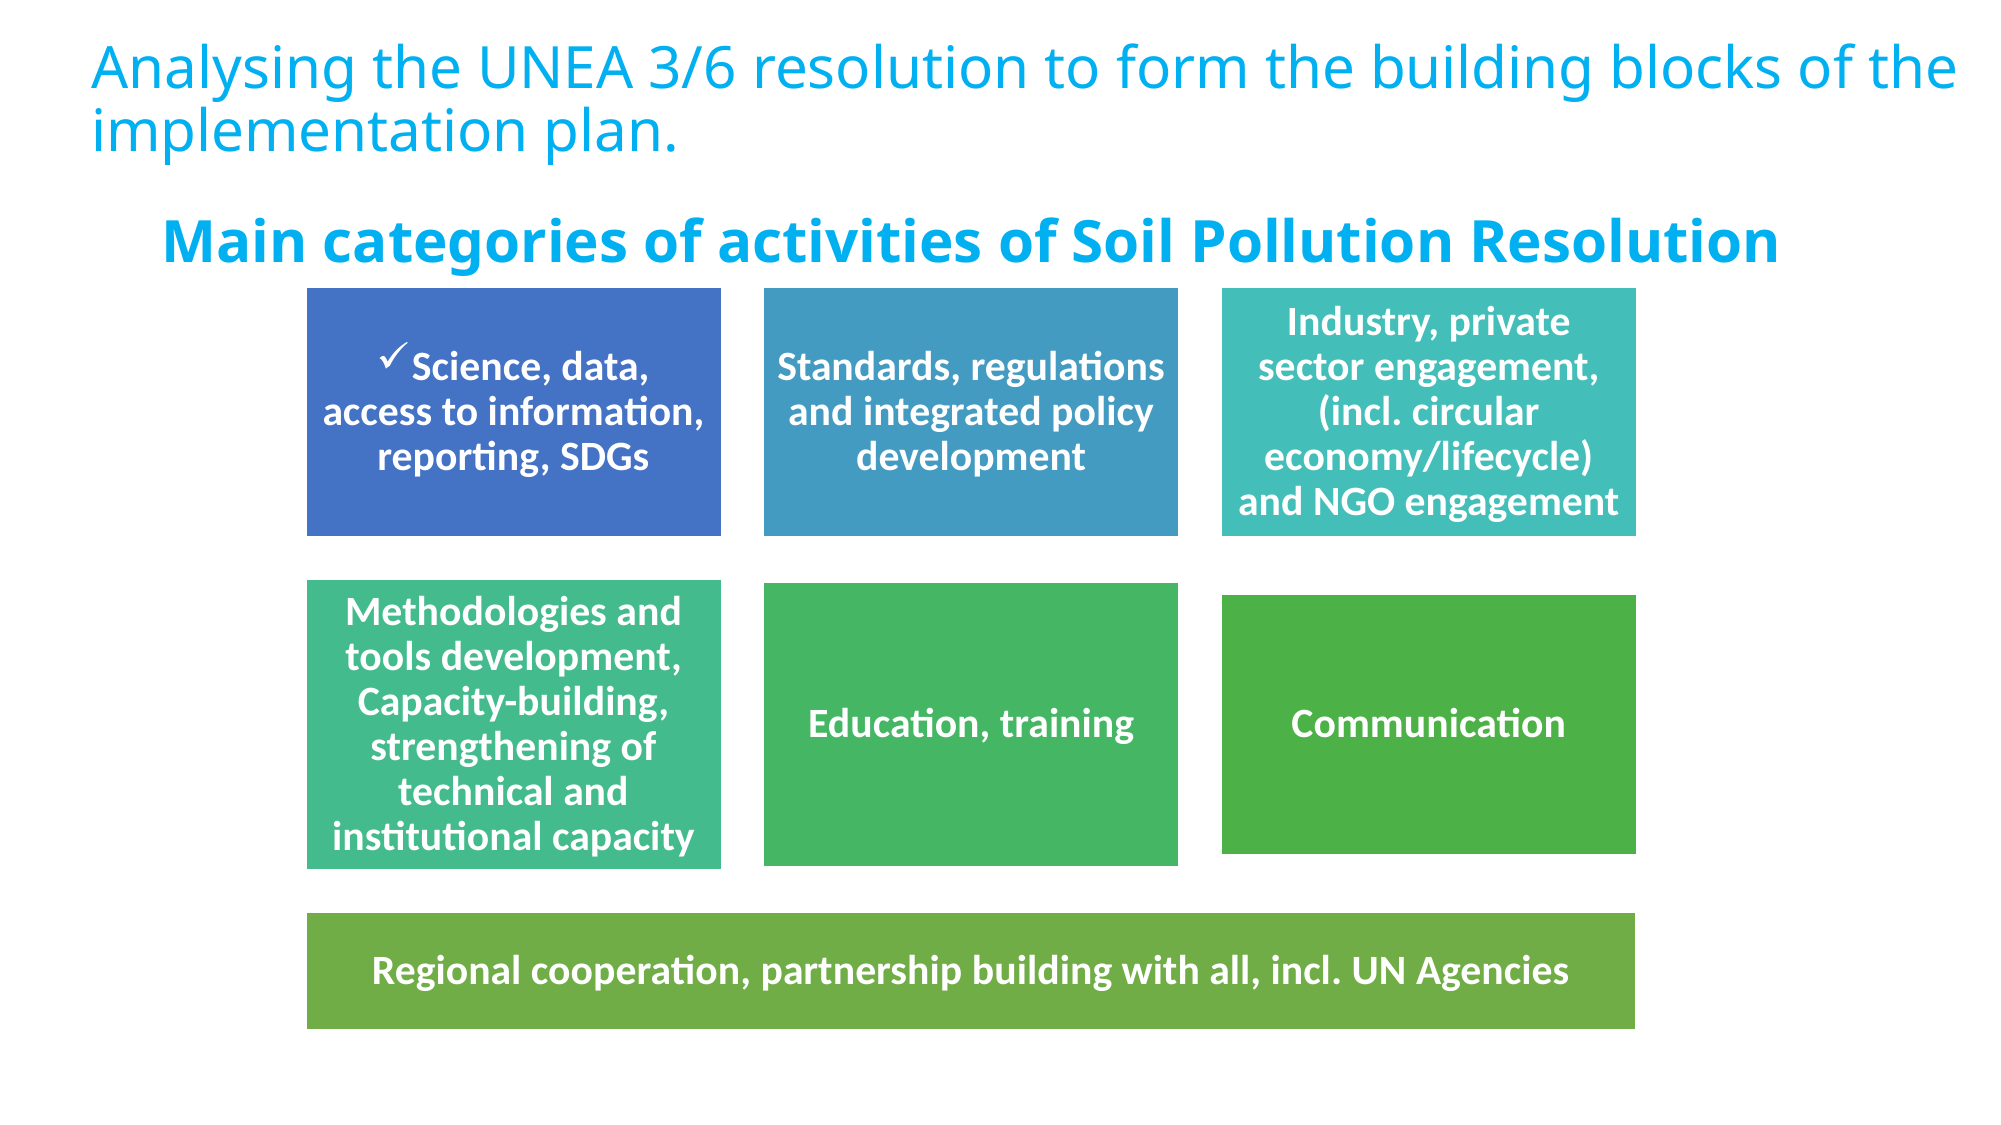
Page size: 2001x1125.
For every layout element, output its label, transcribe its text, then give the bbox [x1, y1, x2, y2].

title Analysing the UNEA 3/6 resolution to form the building blocks of the implementation plan. [76, 39, 2000, 164]
list Main categories of activities of Soil Pollution Resolution [76, 204, 1866, 1010]
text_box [304, 286, 1638, 1031]
